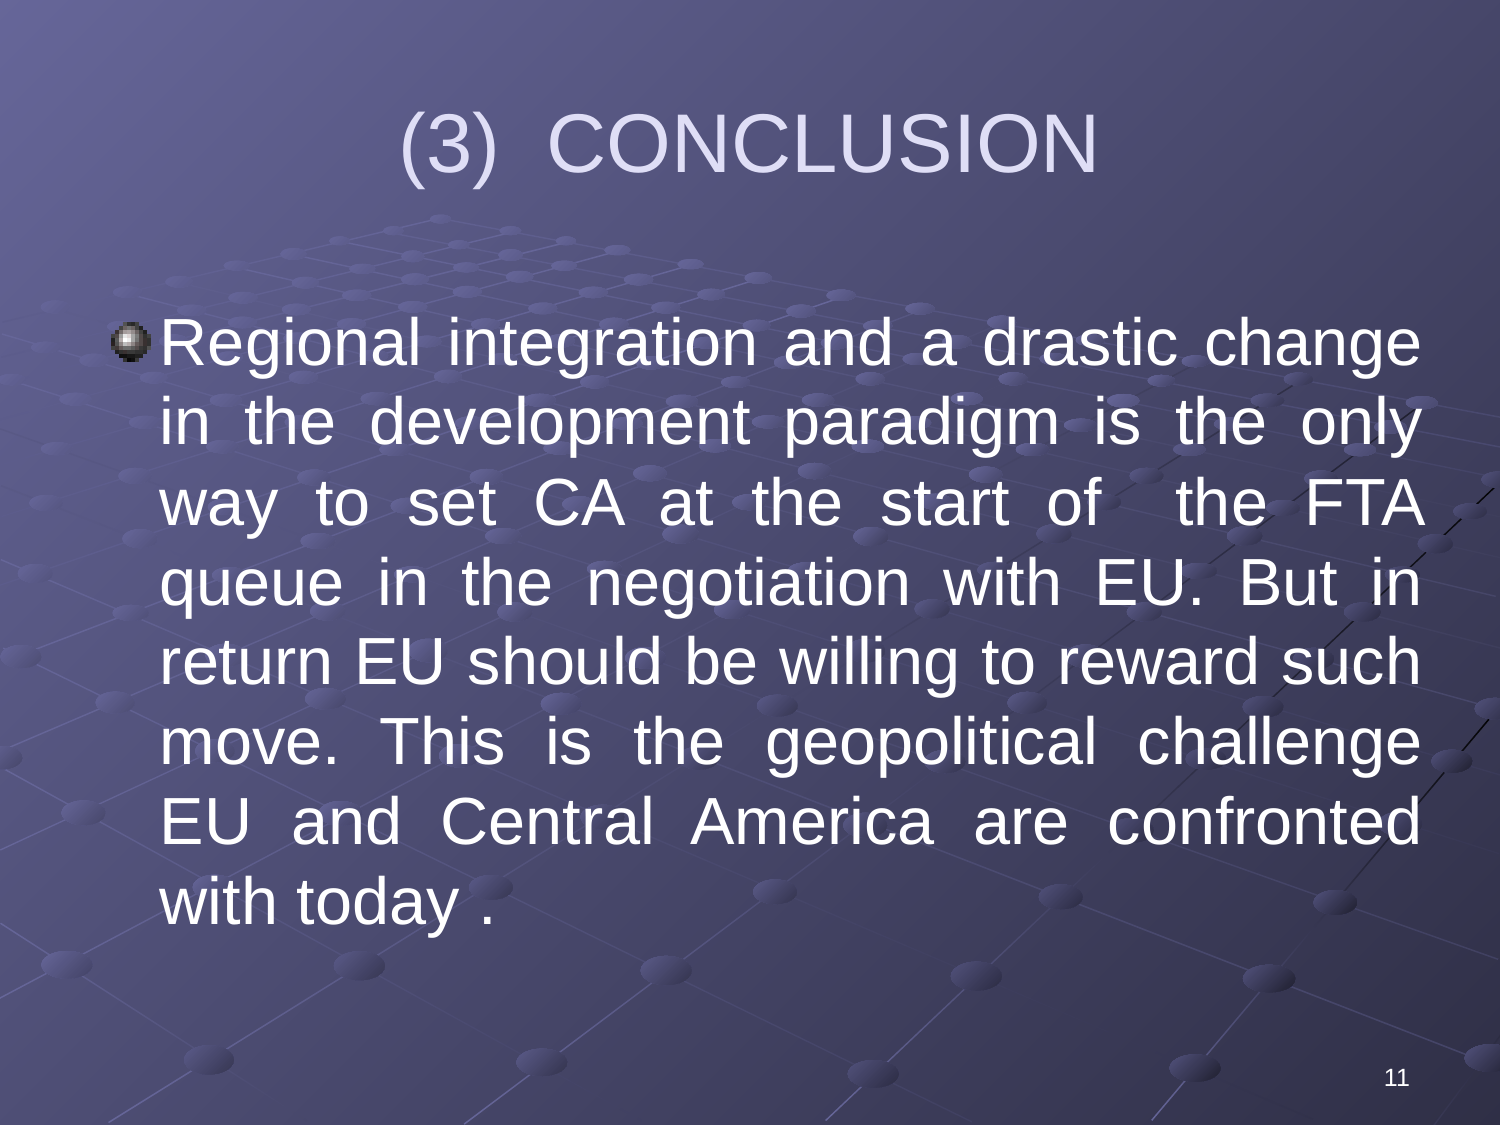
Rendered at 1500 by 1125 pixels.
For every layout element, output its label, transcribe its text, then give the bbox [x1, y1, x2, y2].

title (3) CONCLUSION [74, 44, 1426, 233]
list Regional integration and a drastic change in the development paradigm is the only way to set CA at the start of the FTA queue in the negotiation with EU. But in return EU should be willing to reward such move. This is the geopolitical challenge EU and Central America are confronted with today . [88, 290, 1439, 1035]
picture [103, 315, 151, 362]
slide_number 11 [1074, 1035, 1426, 1100]
